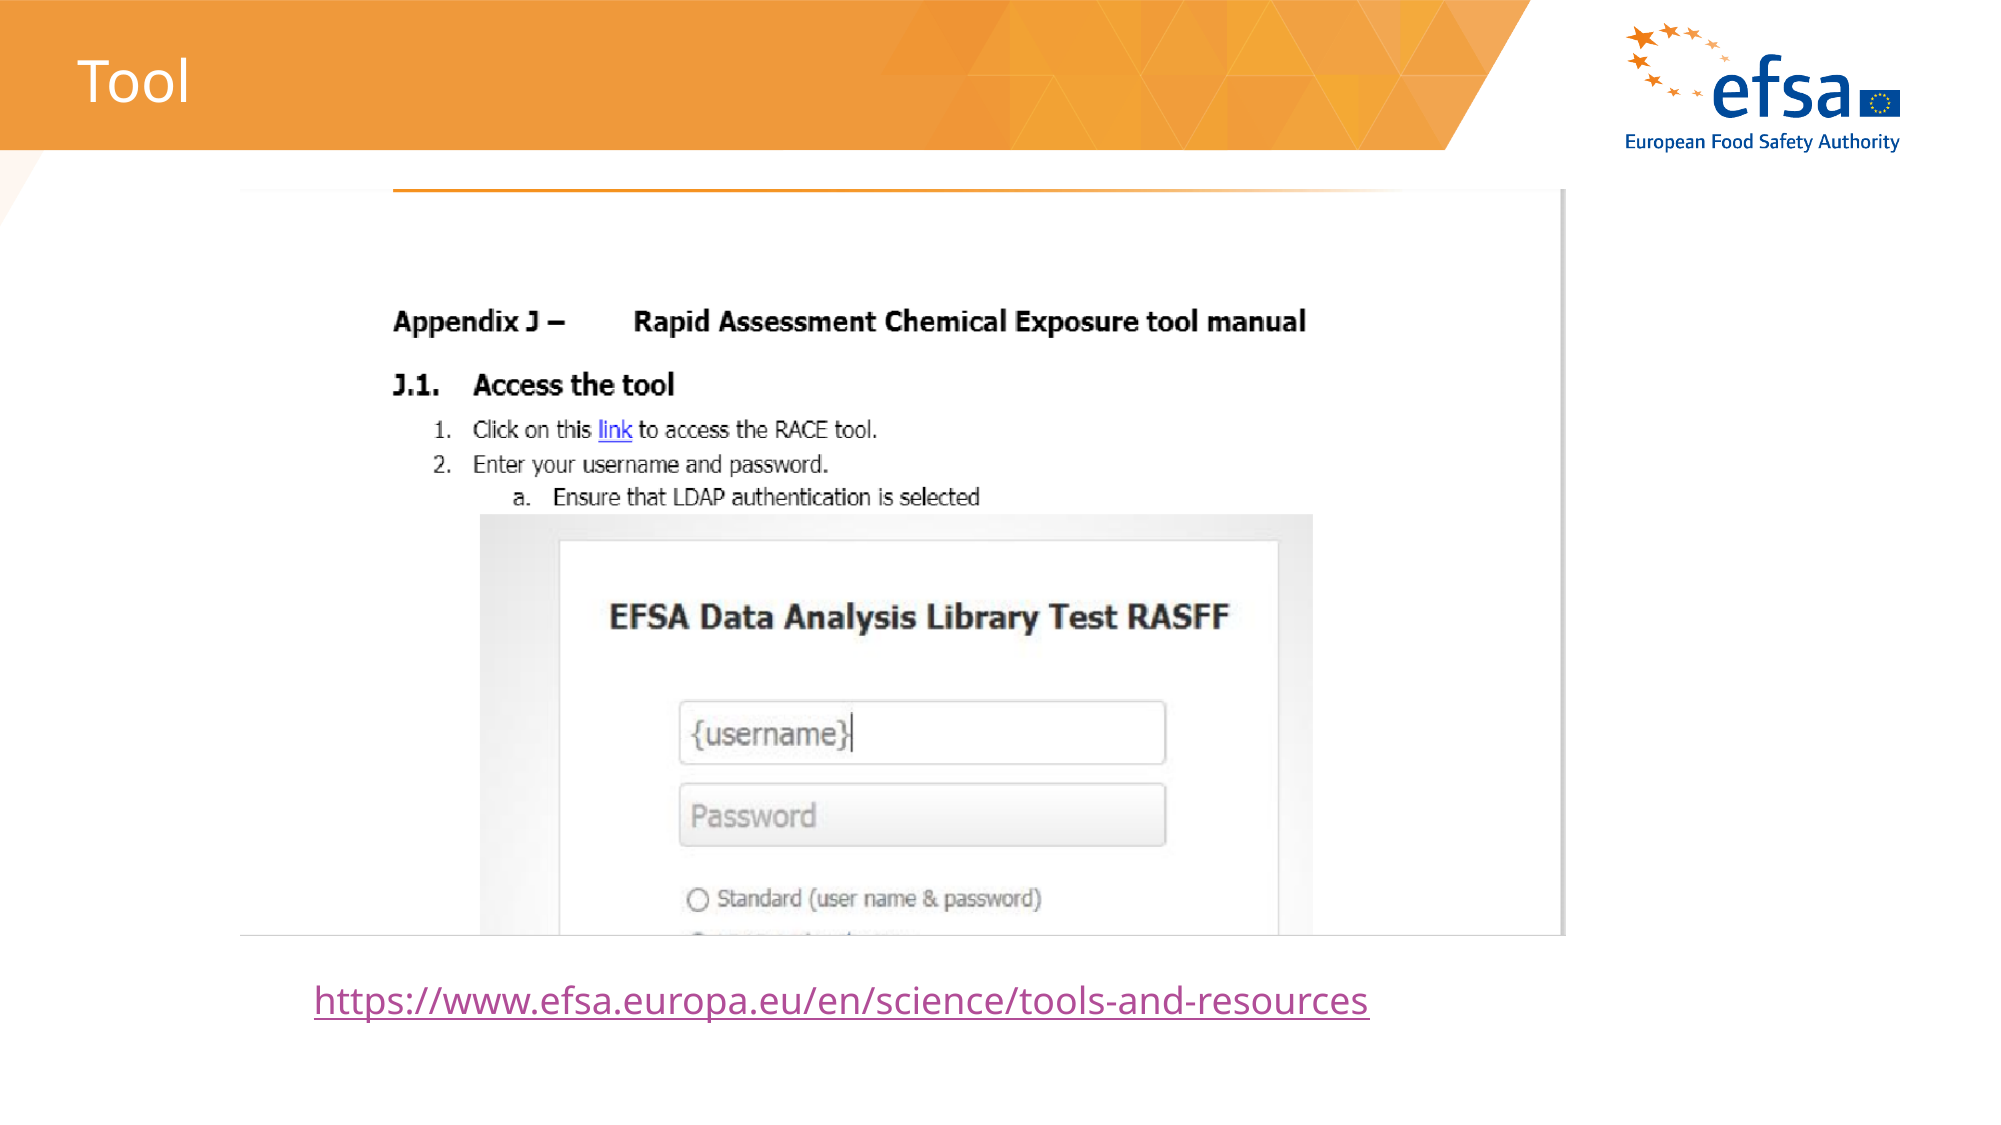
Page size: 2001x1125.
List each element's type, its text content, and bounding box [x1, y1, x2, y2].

picture [0, 0, 2000, 1125]
title Tool [63, 10, 1743, 158]
text_box https://www.efsa.europa.eu/en/science/tools-and-resources [298, 969, 1507, 1036]
